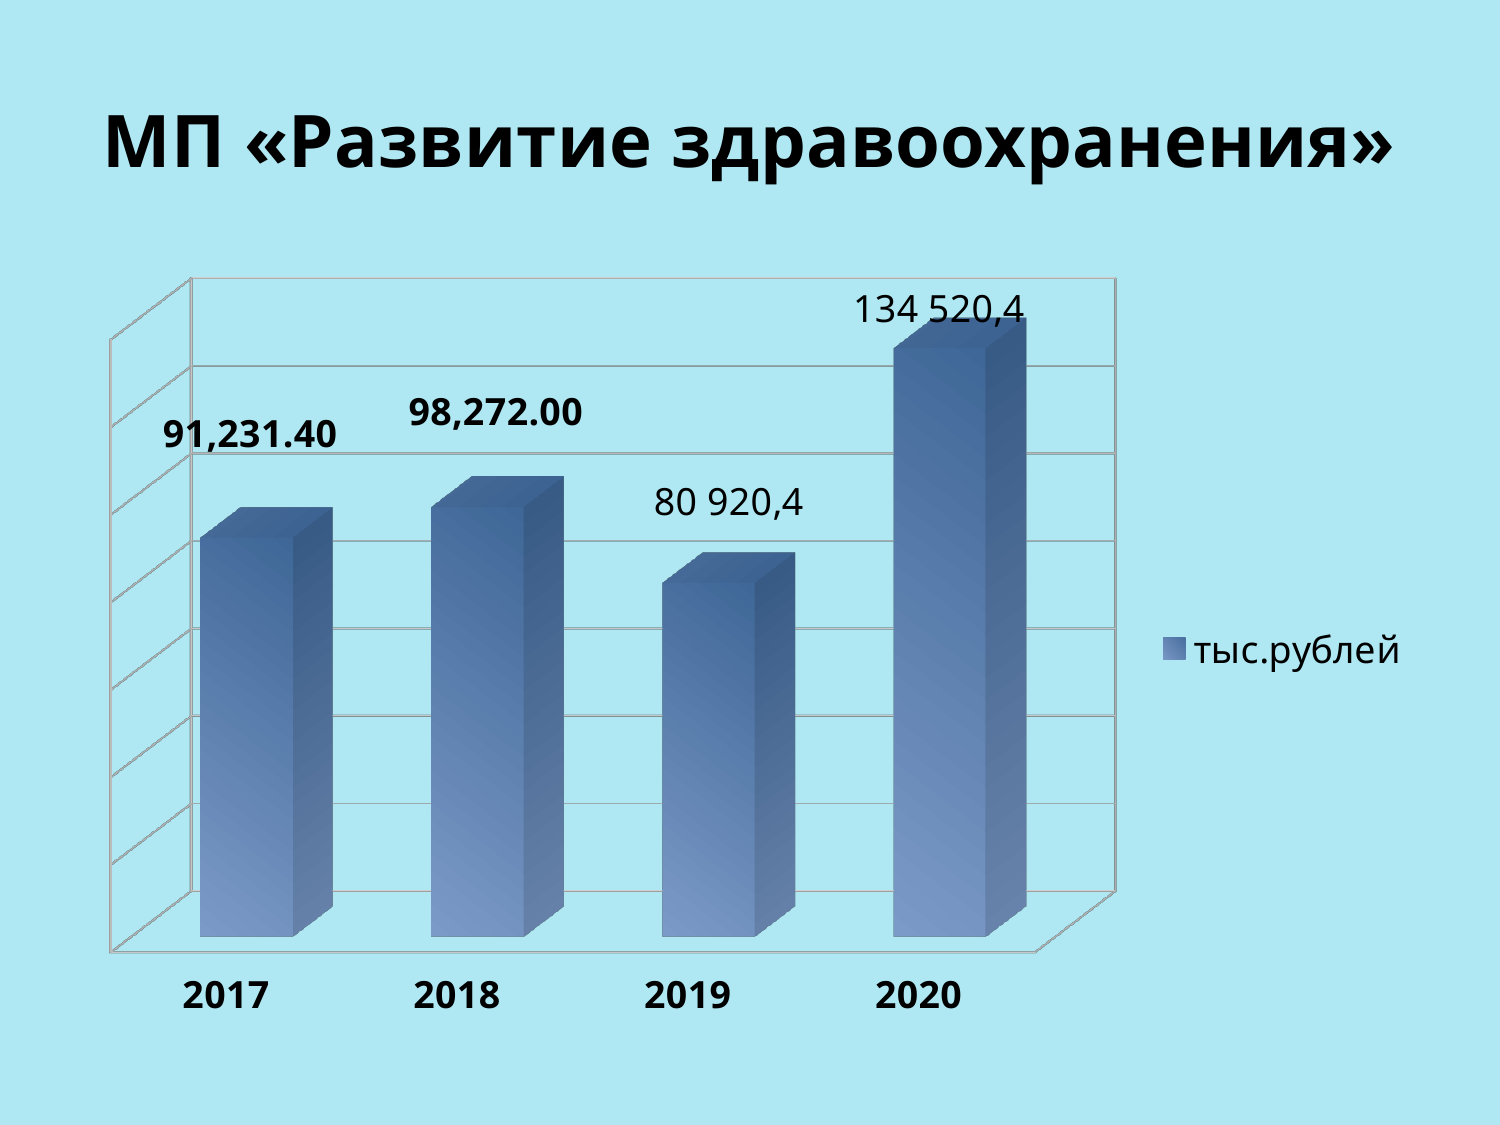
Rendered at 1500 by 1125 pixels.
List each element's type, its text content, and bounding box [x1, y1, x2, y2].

chart [74, 262, 1426, 1036]
title МП «Развитие здравоохранения» [75, 45, 1425, 233]
